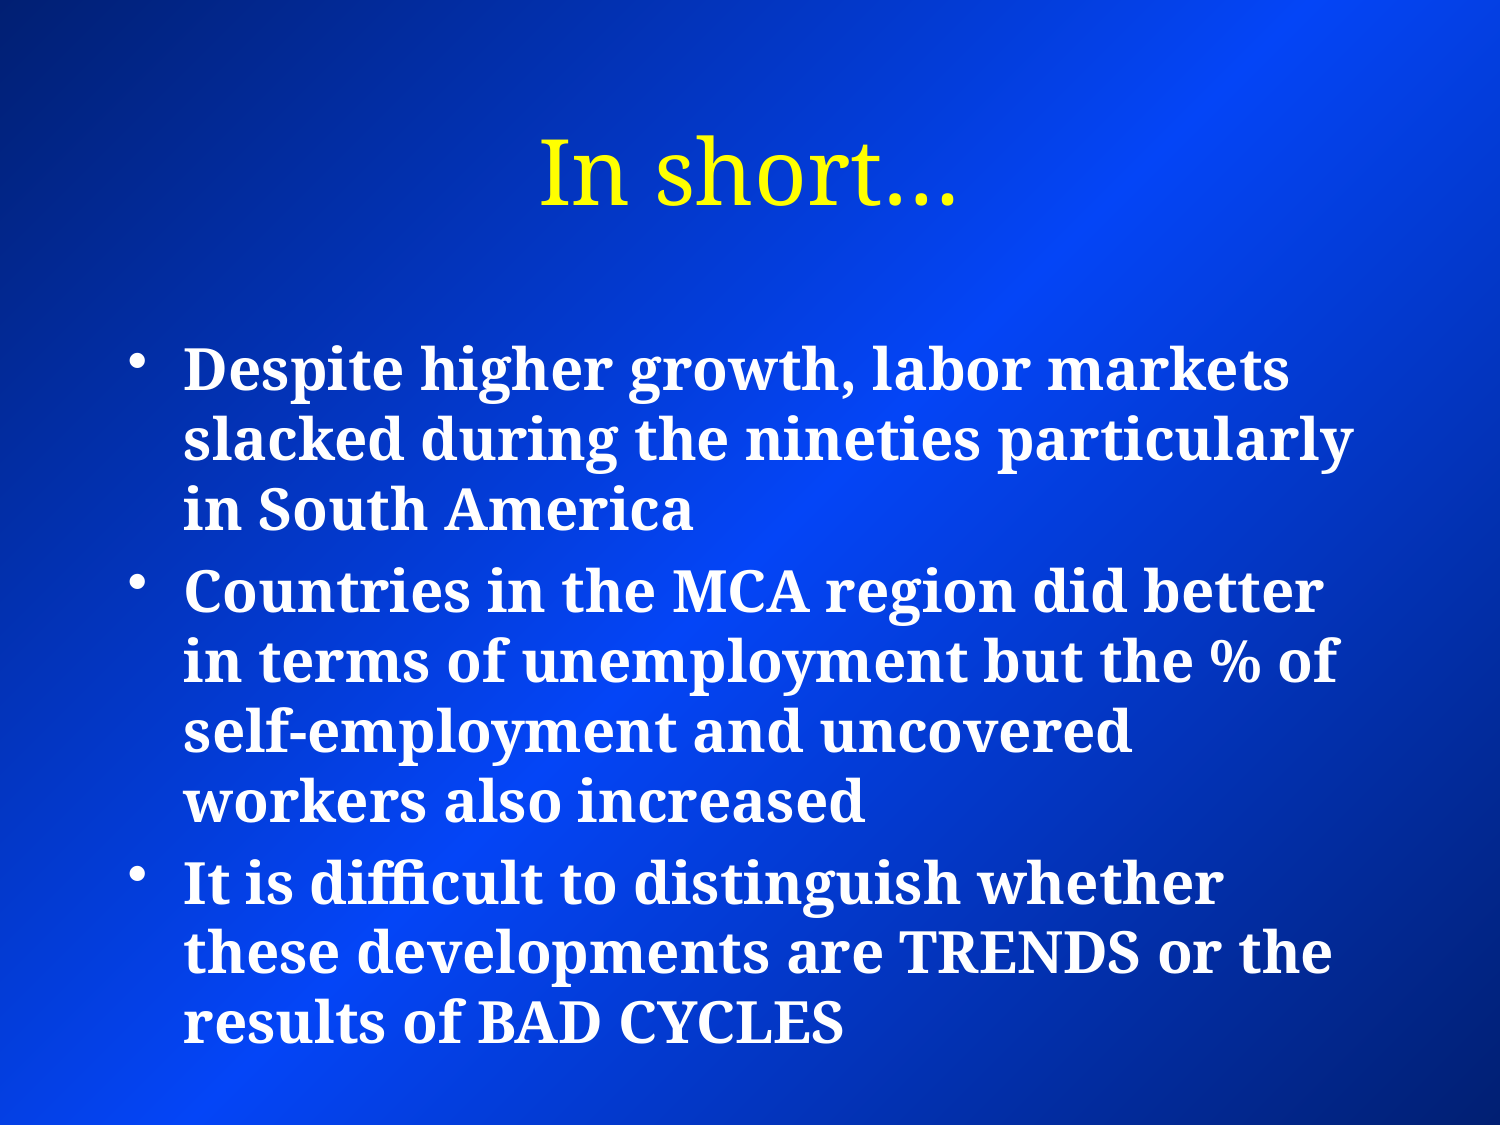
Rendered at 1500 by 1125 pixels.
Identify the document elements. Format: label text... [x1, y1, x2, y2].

list Despite higher growth, labor markets slacked during the nineties particularly in South America Countries in the MCA region did better in terms of unemployment but the % of self-employment and uncovered workers also increased It is difficult to distinguish whether these developments are TRENDS or the results of BAD CYCLES [112, 324, 1388, 1001]
title In short… [112, 99, 1388, 238]
